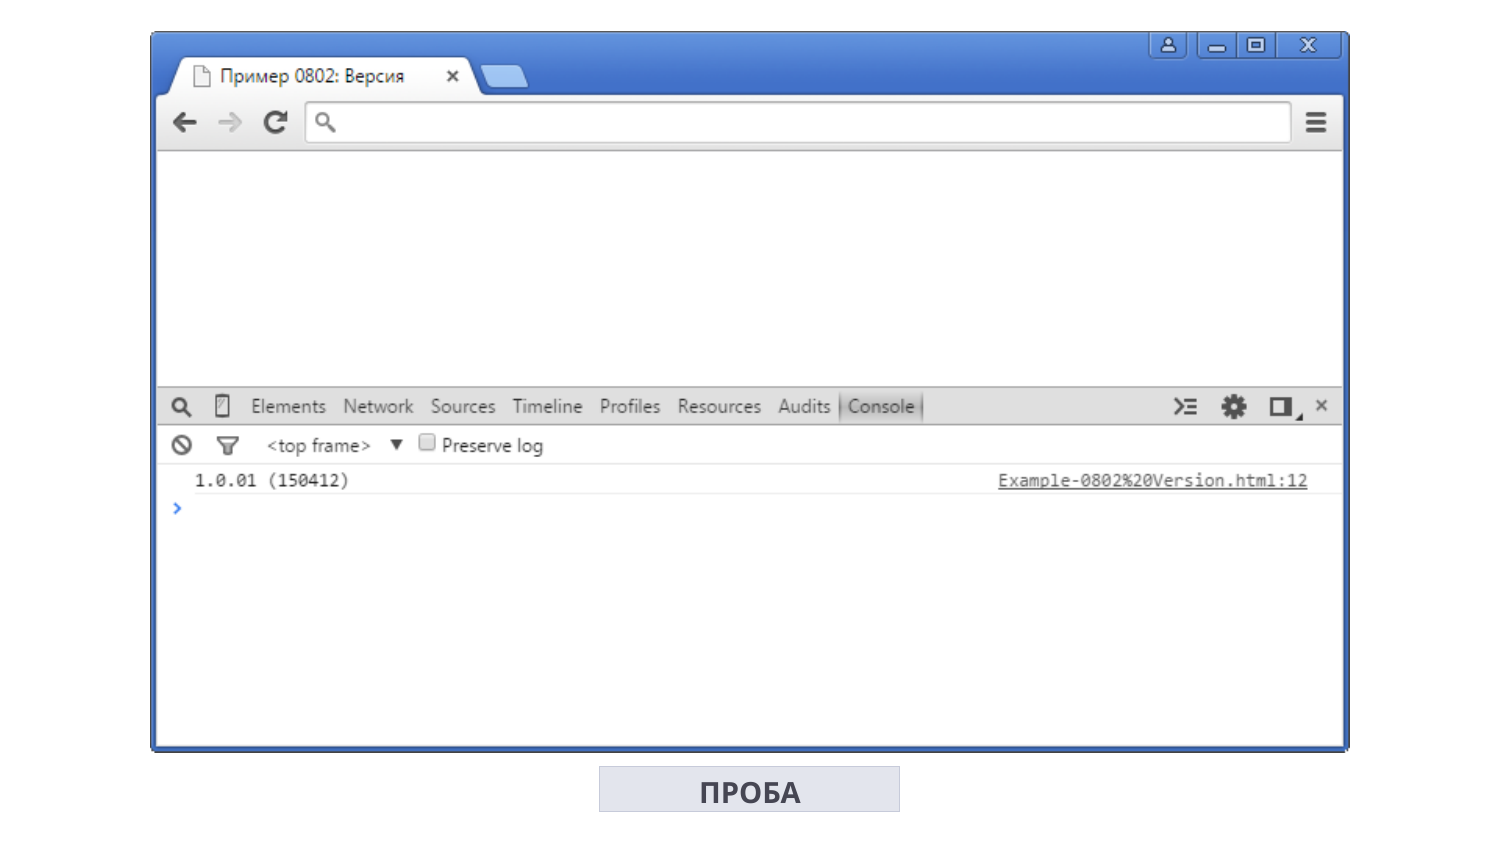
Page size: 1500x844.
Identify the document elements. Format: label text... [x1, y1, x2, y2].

picture [149, 31, 1351, 753]
text_box ПРОБА [599, 766, 900, 812]
